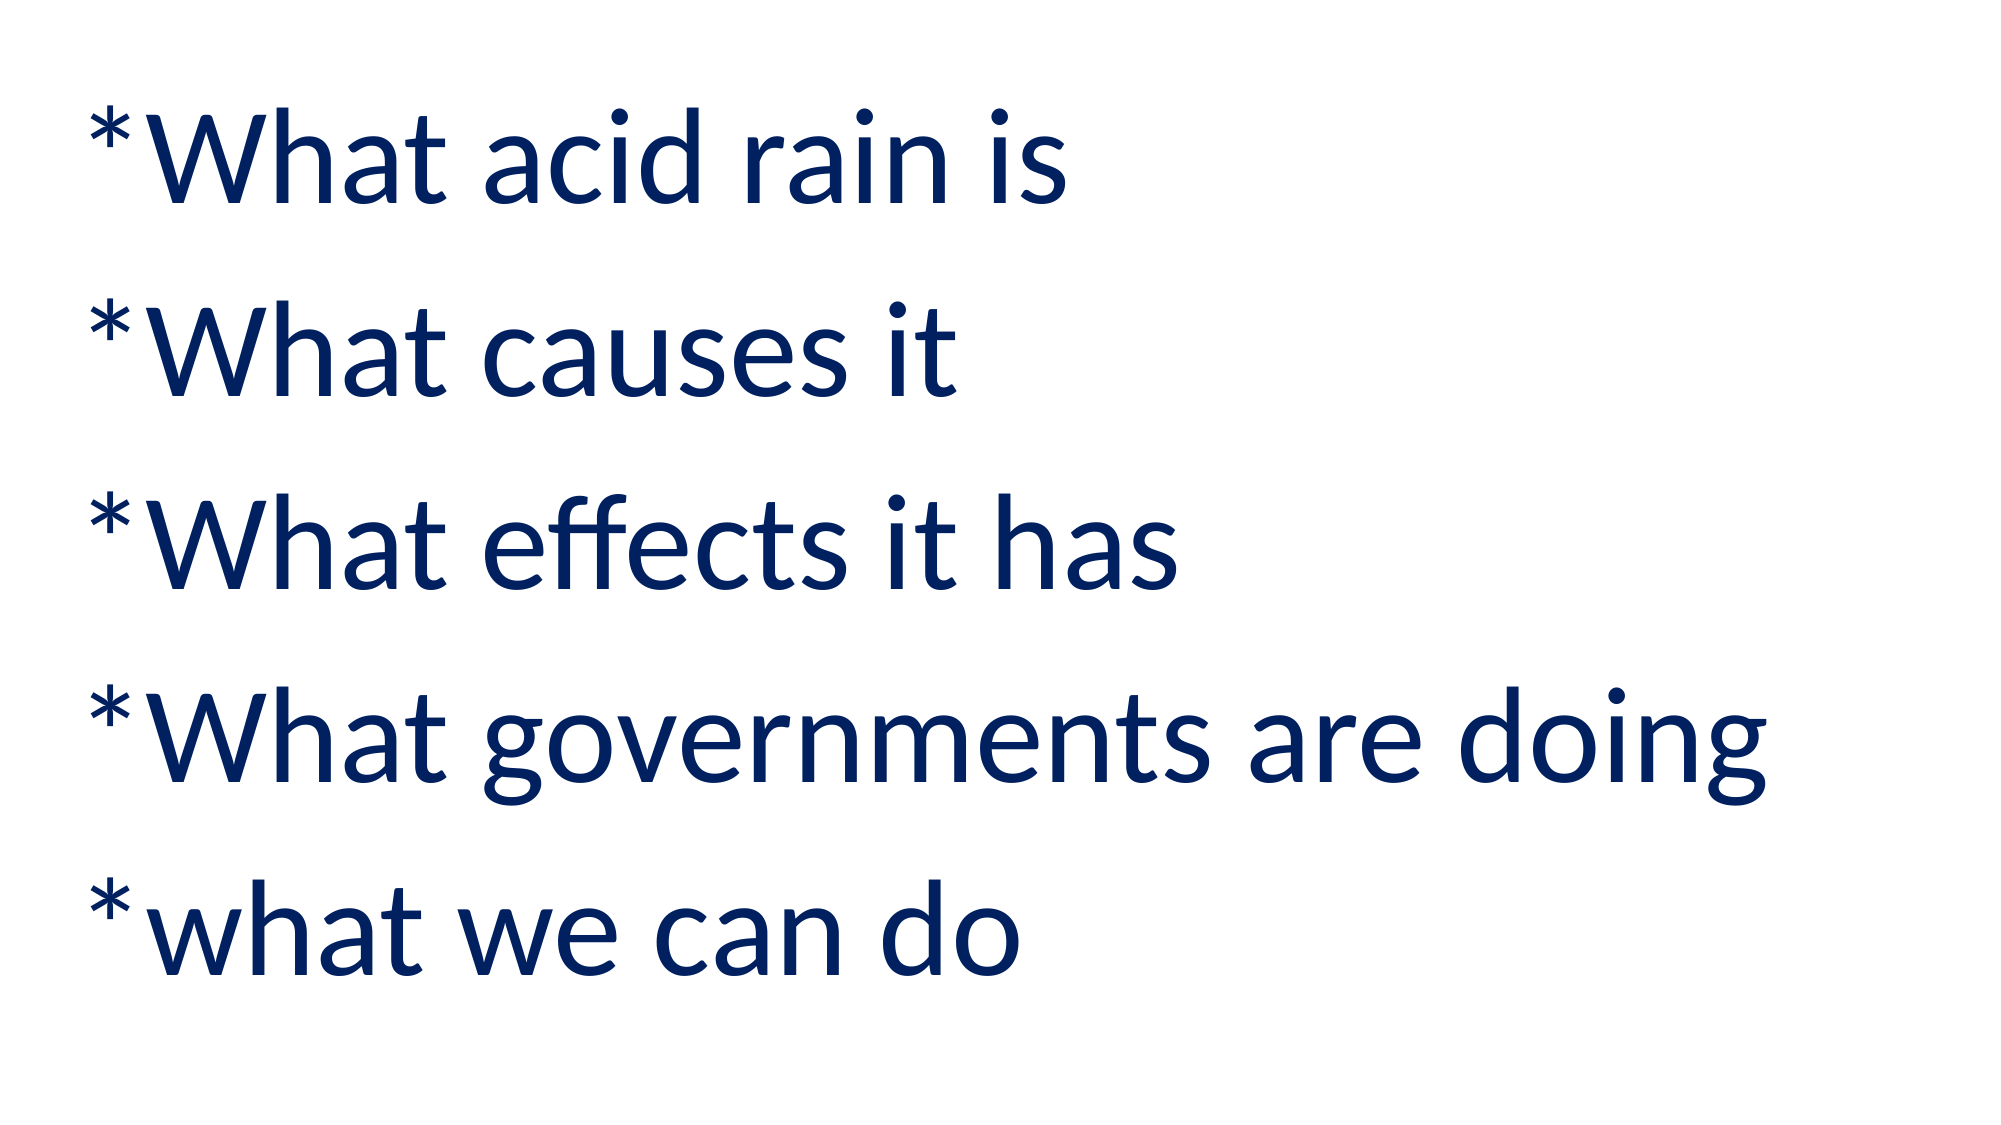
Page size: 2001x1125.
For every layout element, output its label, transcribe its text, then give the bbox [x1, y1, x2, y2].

text_box *What acid rain is *What causes it *What effects it has *What governments are doing *what we can do [61, 46, 1939, 1011]
